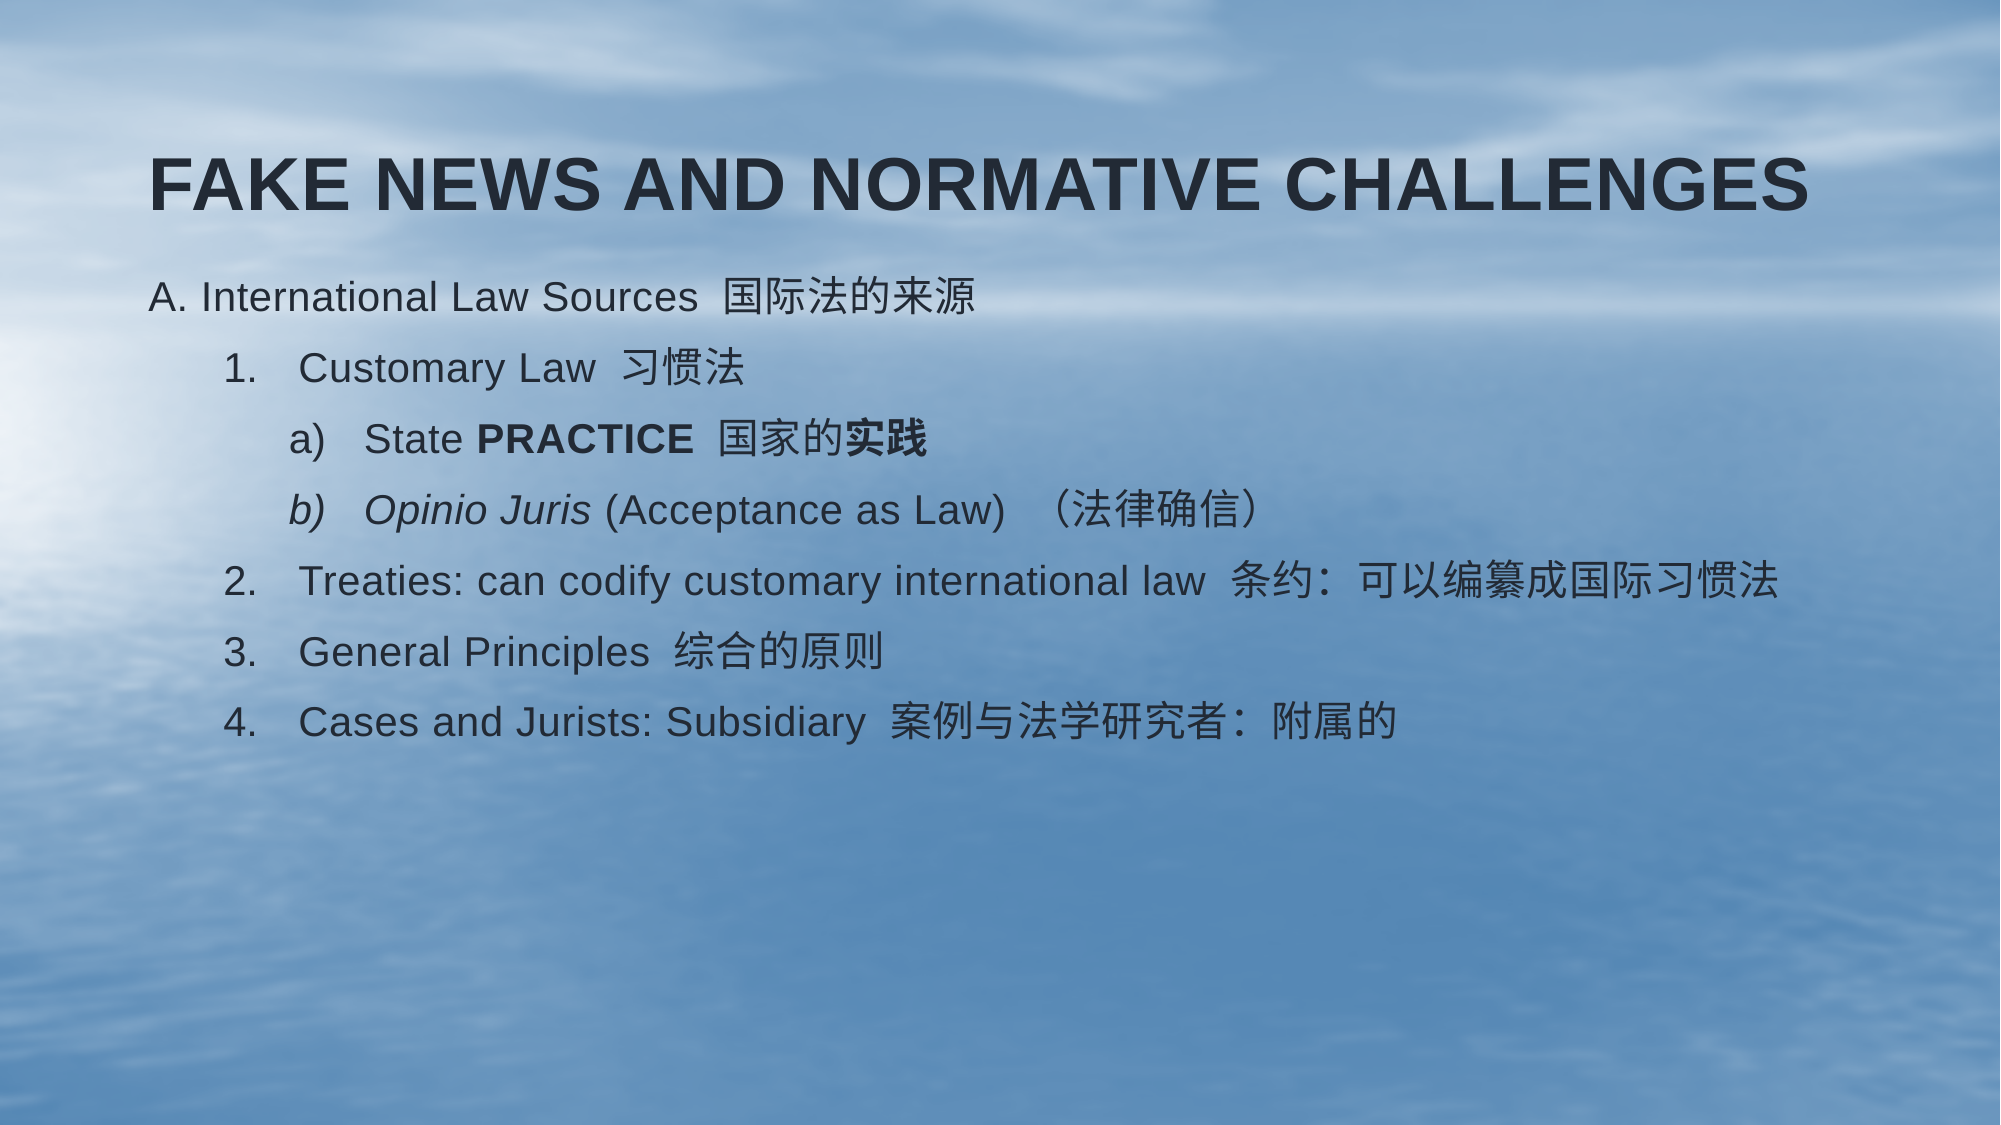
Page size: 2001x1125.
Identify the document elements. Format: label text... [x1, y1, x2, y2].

title Fake news and normative challenges [133, 45, 1867, 233]
list A. International Law Sources 国际法的来源 Customary Law 习惯法 State PRACTICE 国家的实践 Opinio Juris (Acceptance as Law) （法律确信） Treaties: can codify customary international law 条约：可以编纂成国际习惯法 General Principles 综合的原则 Cases and Jurists: Subsidiary 案例与法学研究者：附属的 [133, 262, 1867, 938]
